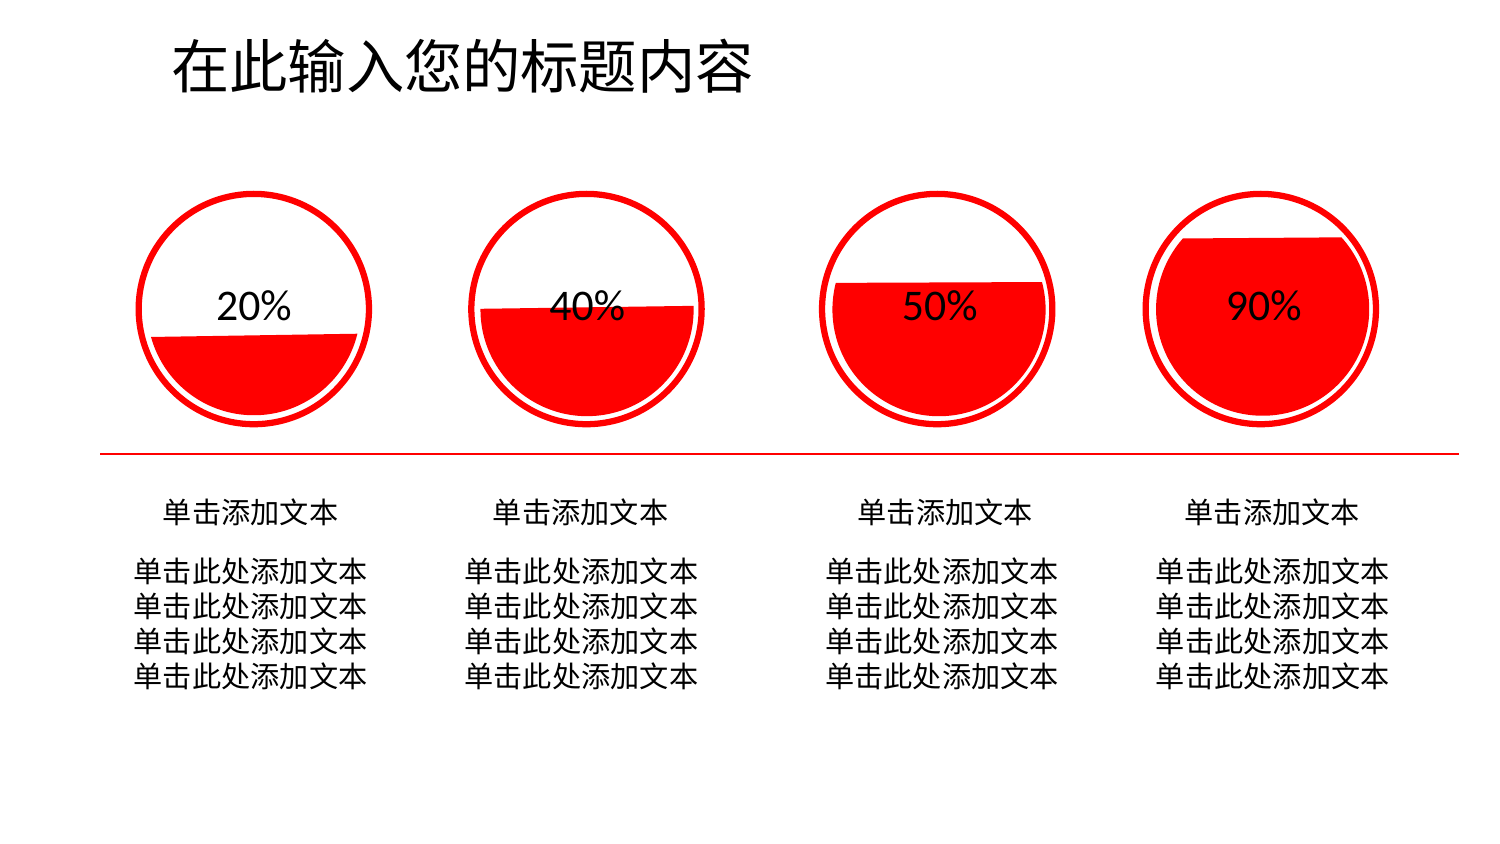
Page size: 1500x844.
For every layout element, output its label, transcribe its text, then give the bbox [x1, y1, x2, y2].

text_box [442, 486, 721, 703]
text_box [1134, 486, 1412, 703]
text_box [803, 486, 1081, 703]
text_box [111, 486, 390, 703]
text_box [821, 193, 1053, 425]
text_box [138, 193, 370, 425]
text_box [1145, 193, 1377, 425]
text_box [471, 193, 702, 425]
text_box 在此输入您的标题内容 [156, 22, 793, 108]
